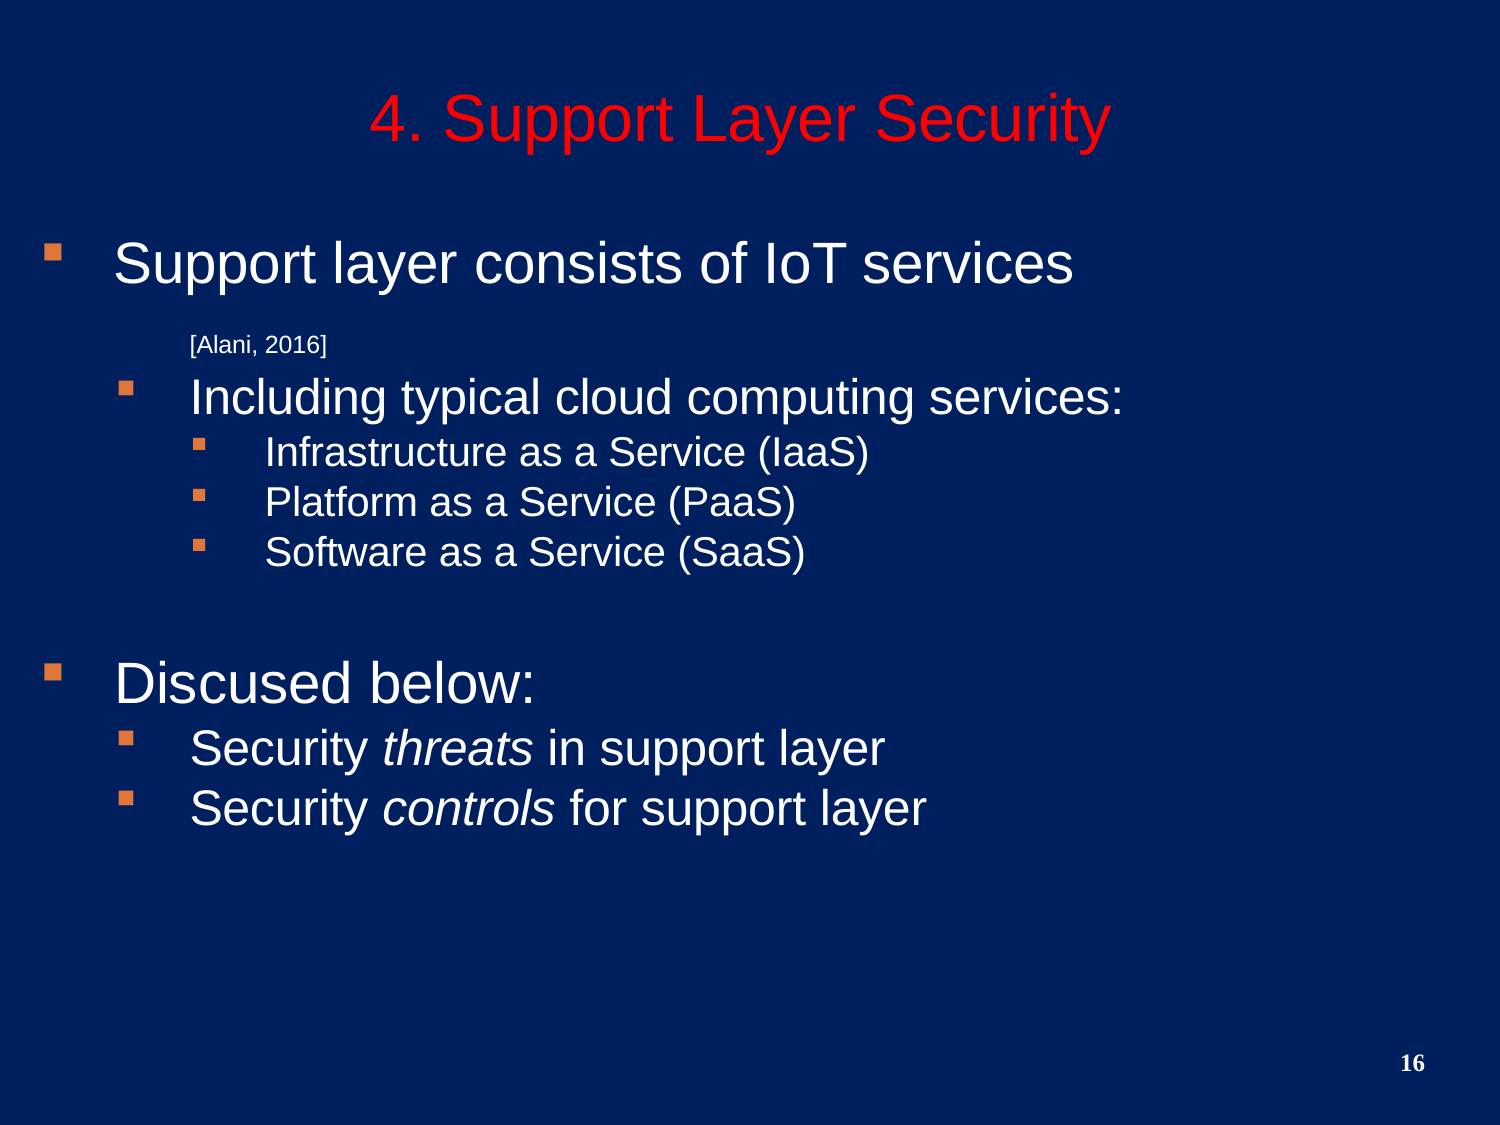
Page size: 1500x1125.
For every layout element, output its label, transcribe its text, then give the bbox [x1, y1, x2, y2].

title 4. Support Layer Security [24, 50, 1437, 263]
slide_number 16 [1080, 1046, 1425, 1125]
text_box Support layer consists of IoT services [Alani, 2016] Including typical cloud computing services: Infrastructure as a Service (IaaS) Platform as a Service (PaaS) Software as a Service (SaaS) Discused below: Security threats in support layer Security controls for support layer [37, 224, 1488, 895]
